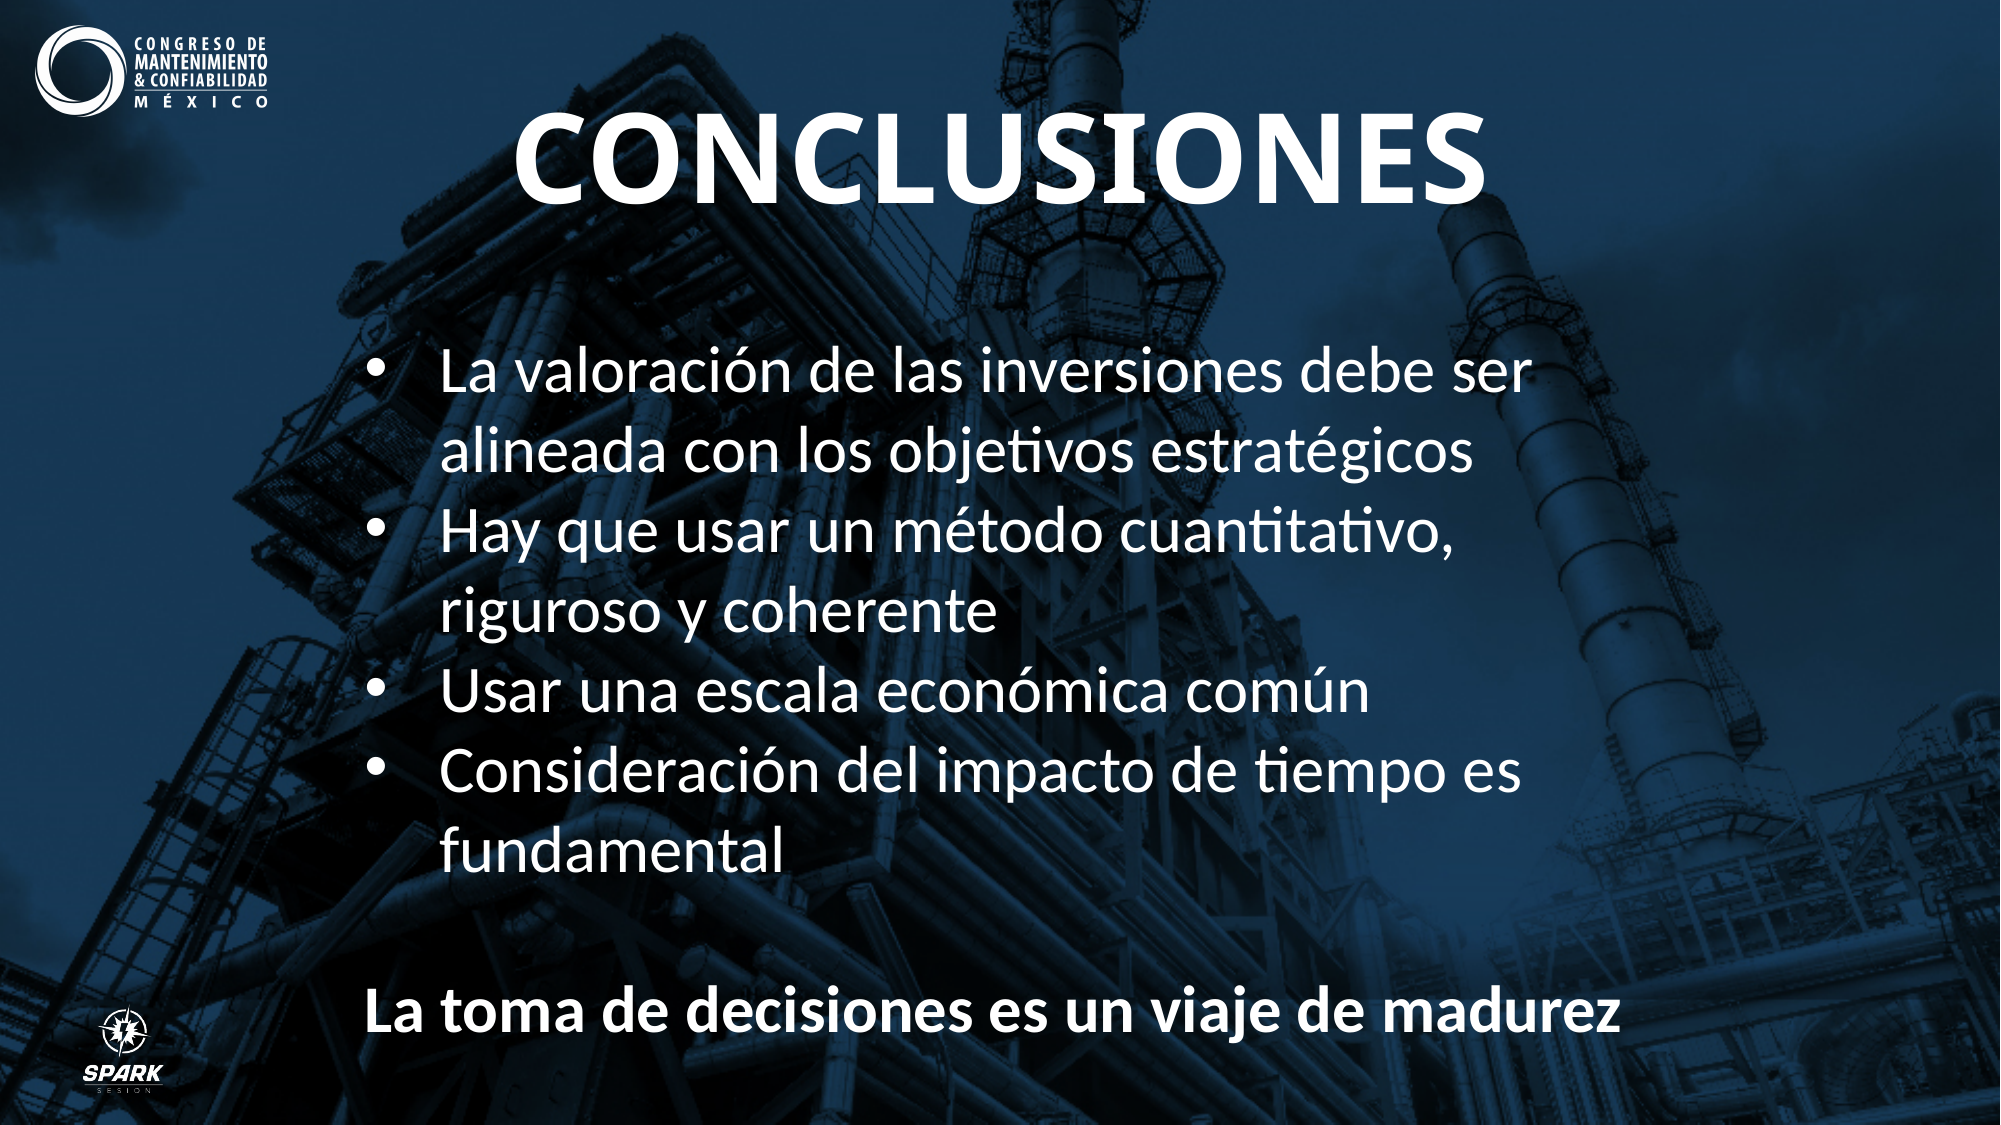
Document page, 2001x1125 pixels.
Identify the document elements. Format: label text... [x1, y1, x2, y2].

text_box CONCLUSIONES [440, 83, 1560, 243]
text_box La valoración de las inversiones debe ser alineada con los objetivos estratégicos Hay que usar un método cuantitativo, riguroso y coherente Usar una escala económica común Consideración del impacto de tiempo es fundamental La toma de decisiones es un viaje de madurez [349, 318, 1651, 1054]
picture [0, 0, 2000, 1125]
